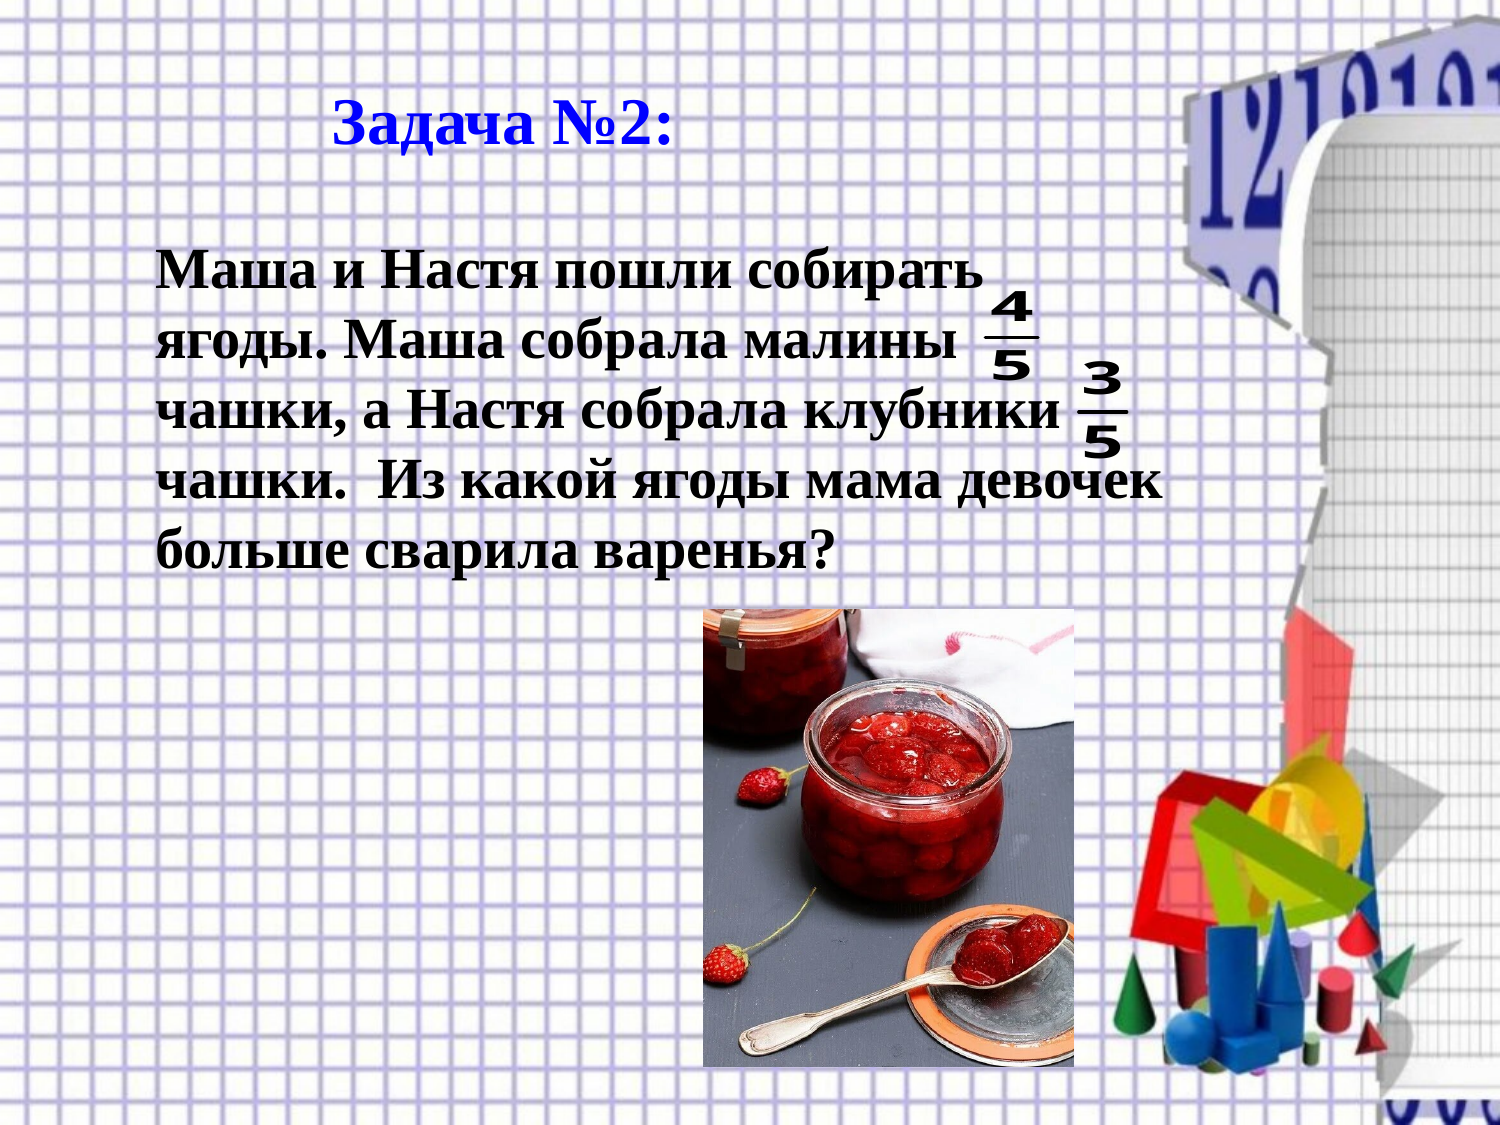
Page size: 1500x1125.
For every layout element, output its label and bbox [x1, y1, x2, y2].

text_box [1066, 351, 1141, 469]
picture [702, 609, 1074, 1067]
text_box [972, 280, 1055, 390]
list [0, 0, 1500, 1125]
